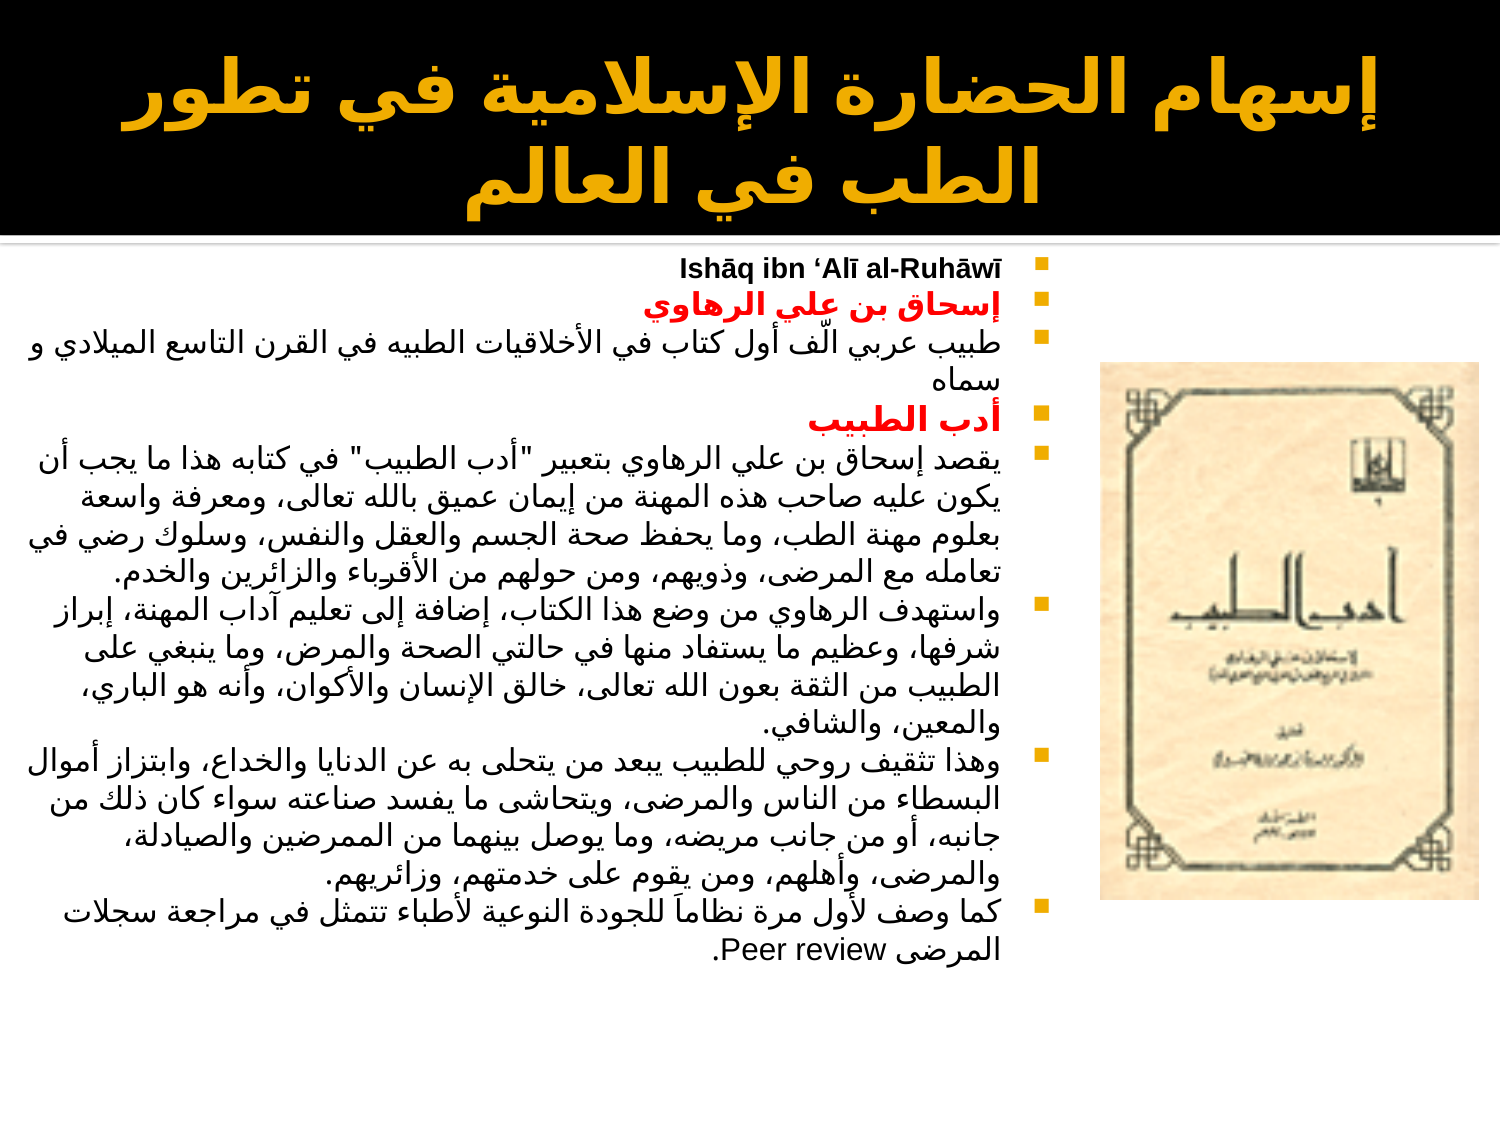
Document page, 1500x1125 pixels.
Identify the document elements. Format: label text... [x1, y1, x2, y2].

list Ishāq ibn ʻAlī al-Ruhāwī إسحاق بن علي الرهاوي طبيب عربي الّف أول كتاب في الأخلاقيات الطبيه في القرن التاسع الميلادي و سماه أدب الطبيب يقصد إسحاق بن علي الرهاوي بتعبير "أدب الطبيب" في كتابه هذا ما يجب أن يكون عليه صاحب هذه المهنة من إيمان عميق بالله تعالى، ومعرفة واسعة بعلوم مهنة الطب، وما يحفظ صحة الجسم والعقل والنفس، وسلوك رضي في تعامله مع المرضى، وذويهم، ومن حولهم من الأقرباء والزائرين والخدم. واستهدف الرهاوي من وضع هذا الكتاب، إضافة إلى تعليم آداب المهنة، إبراز شرفها، وعظيم ما يستفاد منها في حالتي الصحة والمرض، وما ينبغي على الطبيب من الثقة بعون الله تعالى، خالق الإنسان والأكوان، وأنه هو الباري، والمعين، والشافي. وهذا تثقيف روحي للطبيب يبعد من يتحلى به عن الدنايا والخداع، وابتزاز أموال البسطاء من الناس والمرضى، ويتحاشى ما يفسد صناعته سواء كان ذلك من جانبه، أو من جانب مريضه، وما يوصل بينهما من الممرضين والصيادلة، والمرضى، وأهلهم، ومن يقوم على خدمتهم، وزائريهم. كما وصف لأول مرة نظاماَ للجودة النوعية لأطباء تتمثل في مراجعة سجلات المرضى Peer review. [0, 234, 1075, 988]
title إسهام الحضارة الإسلامية في تطور الطب في العالم [75, 25, 1425, 231]
picture [1099, 362, 1479, 900]
